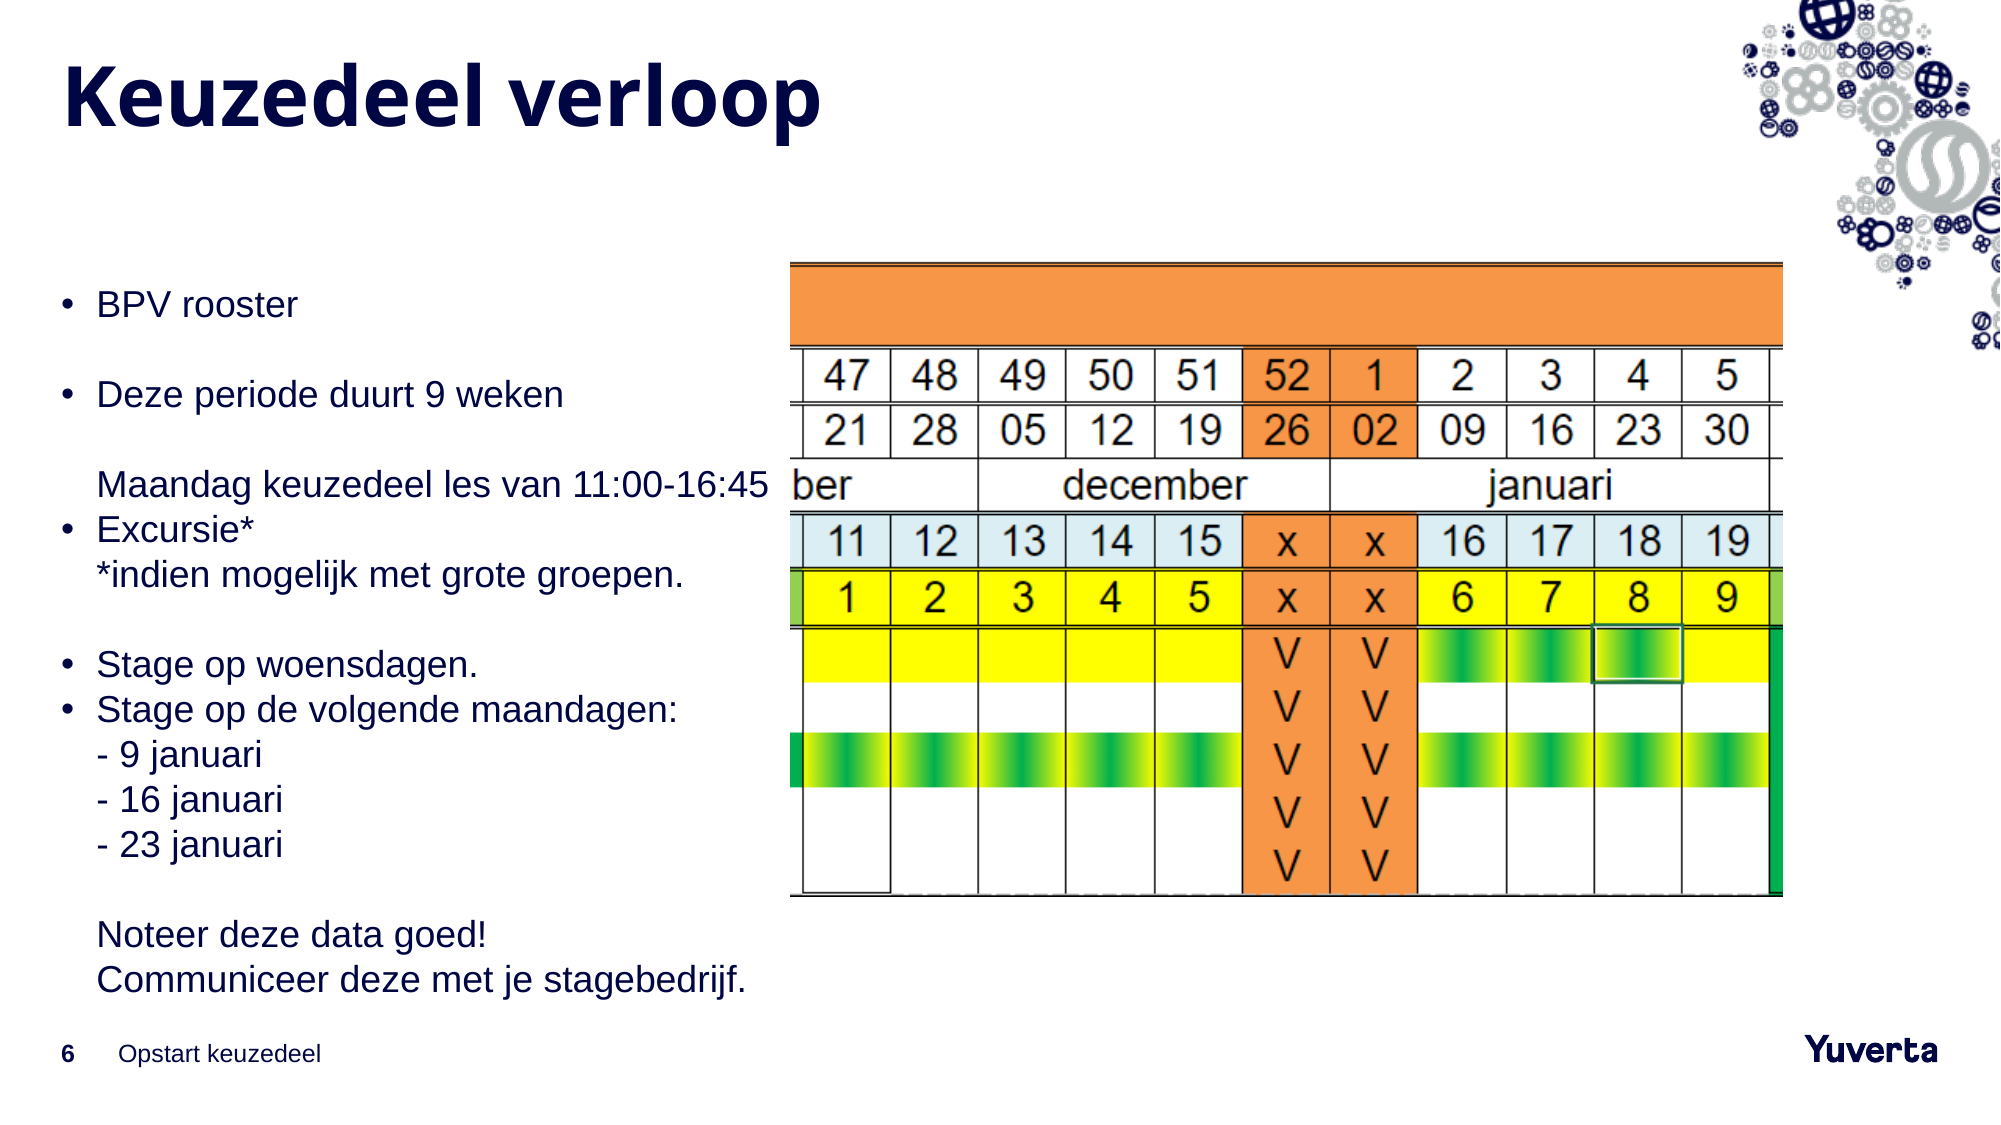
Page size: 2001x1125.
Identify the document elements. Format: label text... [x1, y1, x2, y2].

footer Opstart keuzedeel [118, 1037, 987, 1073]
slide_number 6 [60, 1037, 113, 1073]
picture [0, 0, 2000, 1125]
title Keuzedeel verloop [60, 48, 1720, 239]
list BPV rooster Deze periode duurt 9 weken Maandag keuzedeel les van 11:00-16:45 Excursie* *indien mogelijk met grote groepen. Stage op woensdagen. Stage op de volgende maandagen: - 9 januari - 16 januari - 23 januari Noteer deze data goed! Communiceer deze met je stagebedrijf. [60, 280, 1940, 1006]
